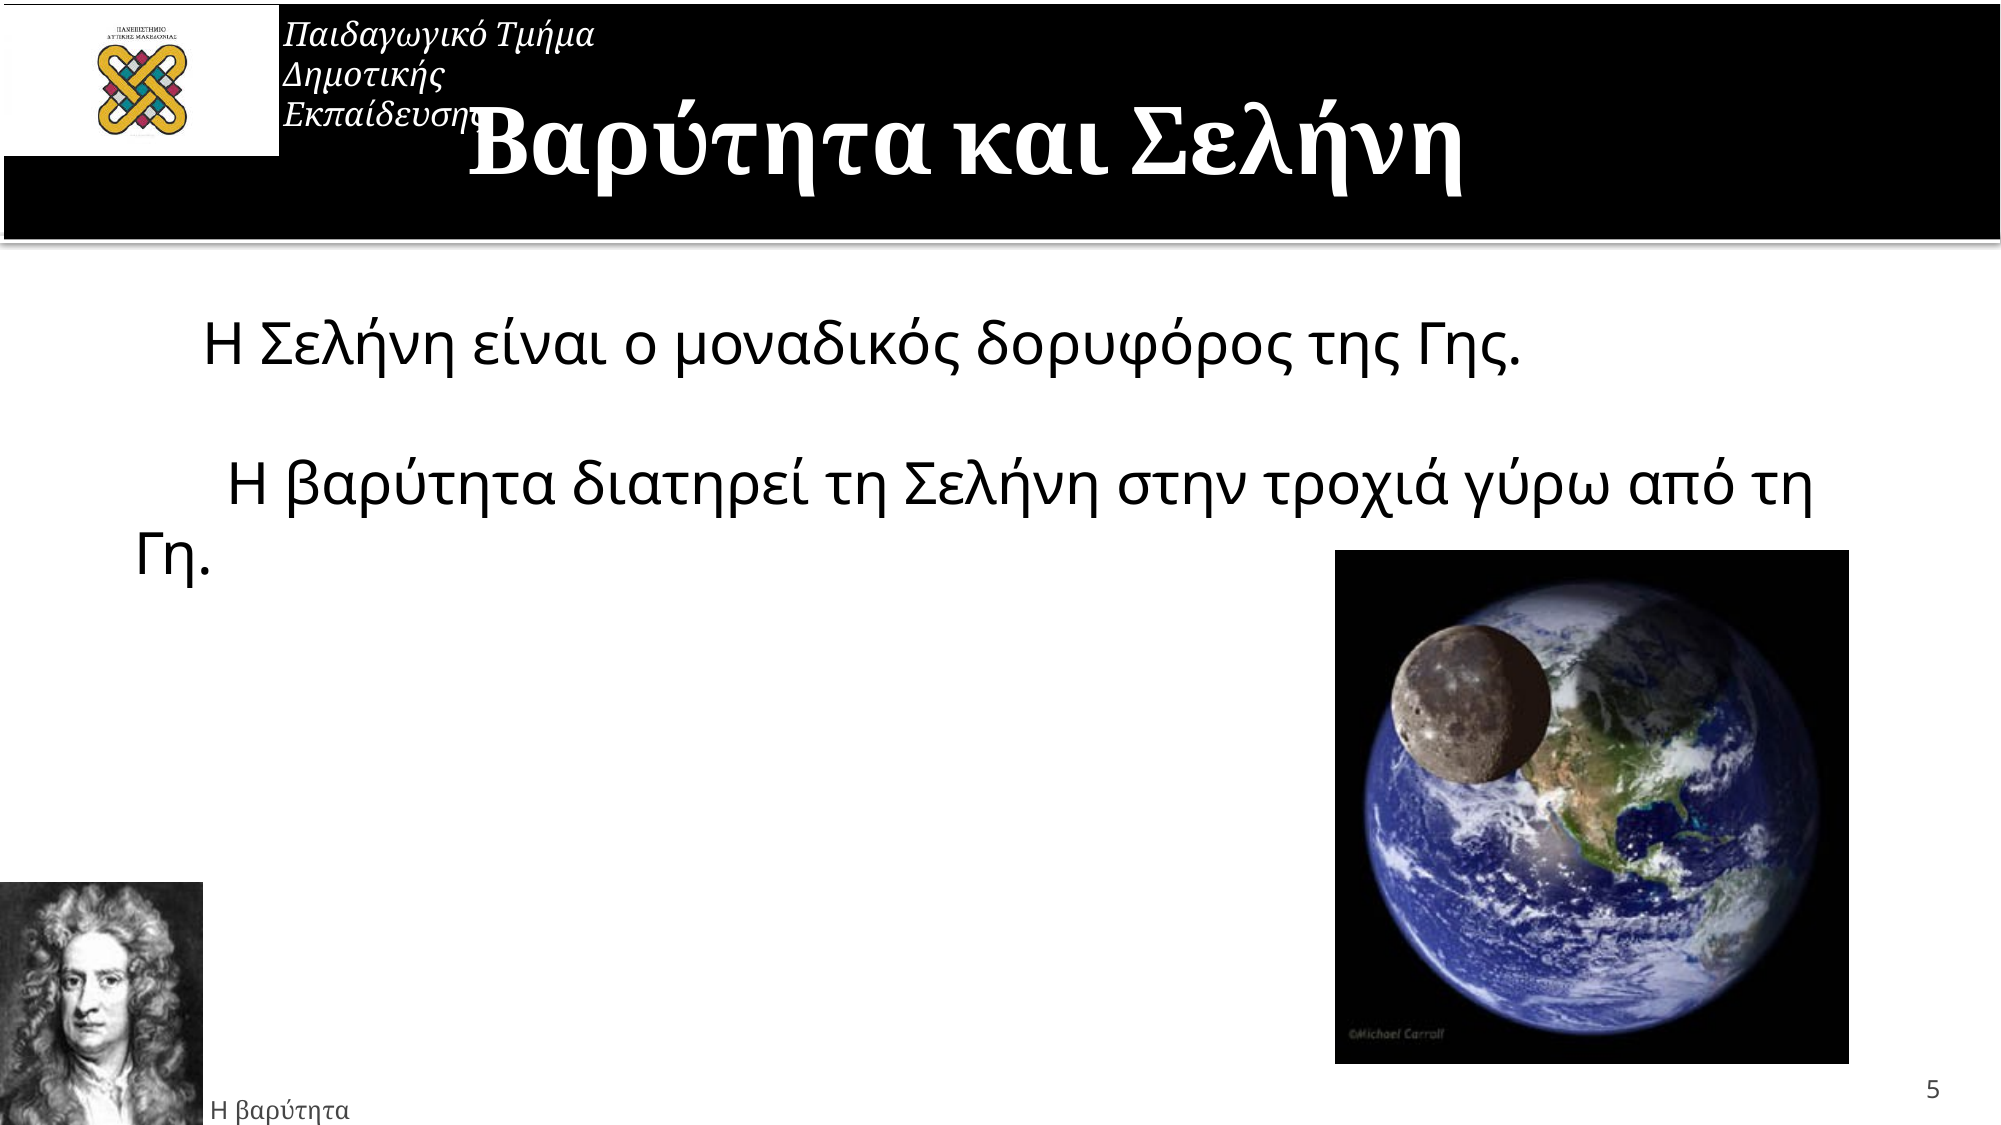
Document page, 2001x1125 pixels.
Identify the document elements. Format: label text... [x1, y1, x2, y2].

footer Η βαρύτητα [202, 1080, 1407, 1125]
picture [4, 5, 279, 156]
list Η Σελήνη είναι ο μοναδικός δορυφόρος της Γης. Η βαρύτητα διατηρεί τη Σελήνη στην τροχιά γύρω από τη Γη. [99, 291, 1904, 1050]
slide_number 5 [1794, 1062, 1955, 1108]
picture [0, 882, 203, 1125]
picture [1335, 550, 1849, 1064]
title Βαρύτητα και Σελήνη [74, 34, 1875, 240]
